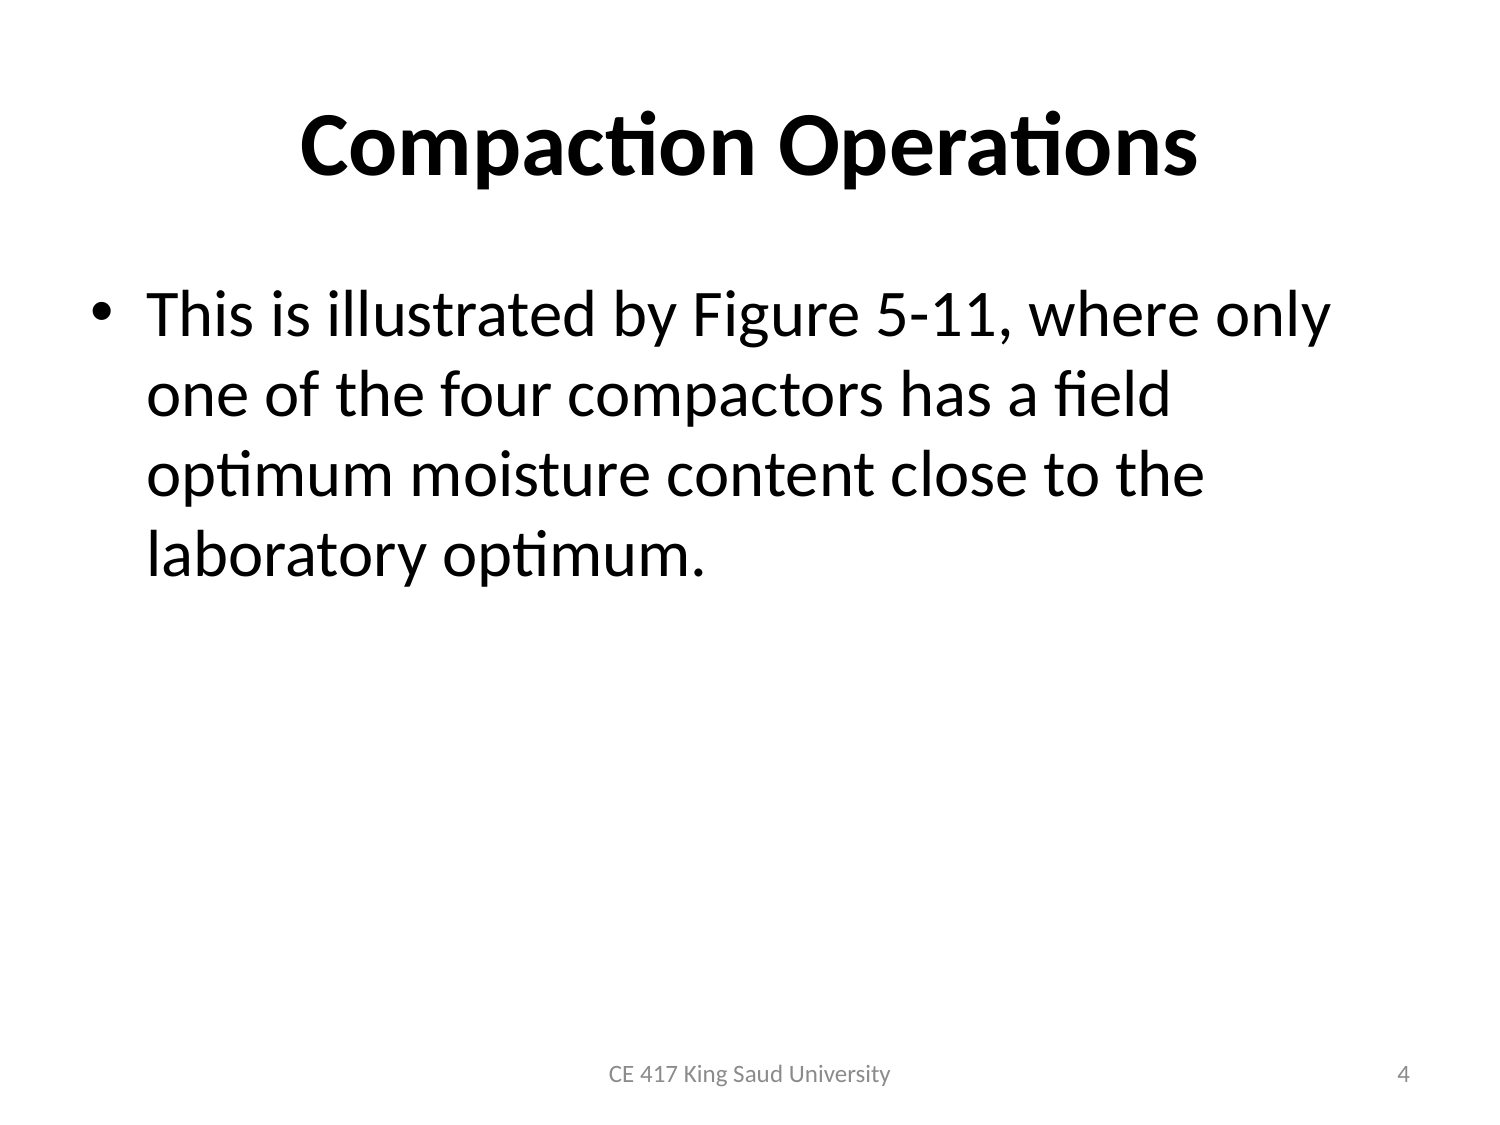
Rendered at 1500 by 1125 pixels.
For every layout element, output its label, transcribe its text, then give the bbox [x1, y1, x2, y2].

slide_number 4 [1074, 1042, 1425, 1103]
footer CE 417 King Saud University [512, 1042, 988, 1103]
title Compaction Operations [75, 45, 1425, 233]
list This is illustrated by Figure 5-11, where only one of the four compactors has a field optimum moisture content close to the laboratory optimum. [75, 262, 1425, 1005]
